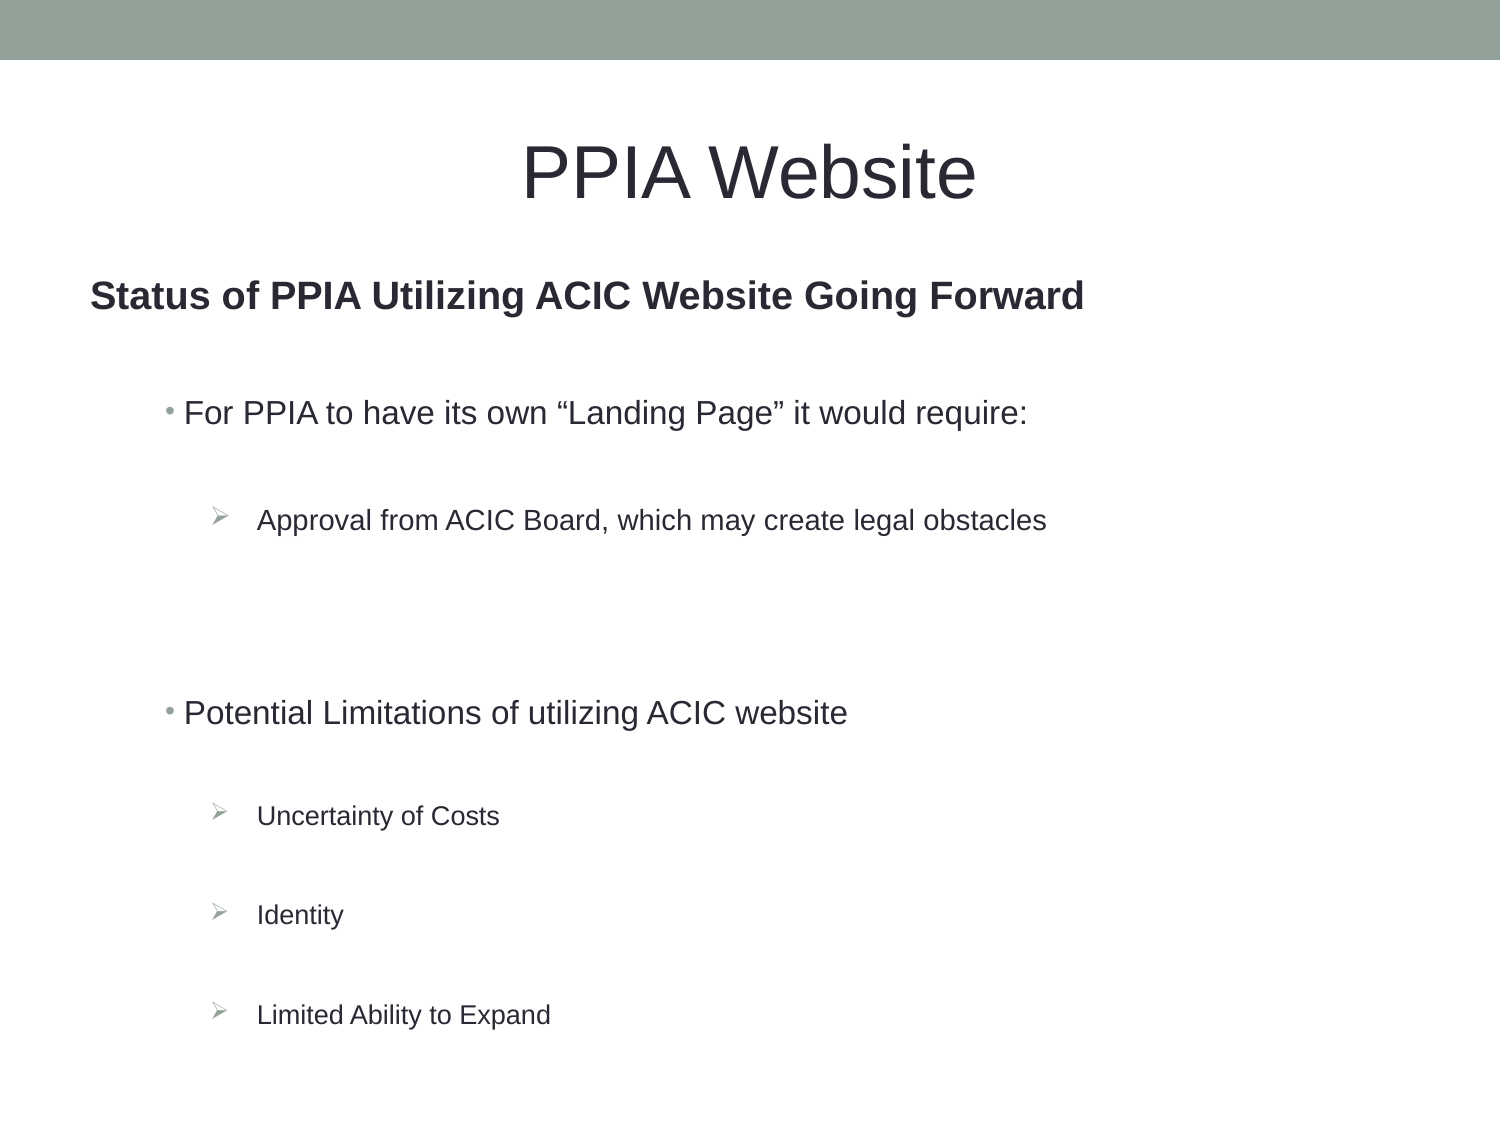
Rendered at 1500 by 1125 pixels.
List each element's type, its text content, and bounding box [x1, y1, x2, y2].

title PPIA Website [75, 87, 1425, 250]
list Status of PPIA Utilizing ACIC Website Going Forward For PPIA to have its own “Landing Page” it would require: Approval from ACIC Board, which may create legal obstacles Potential Limitations of utilizing ACIC website Uncertainty of Costs Identity Limited Ability to Expand [75, 262, 1425, 1063]
